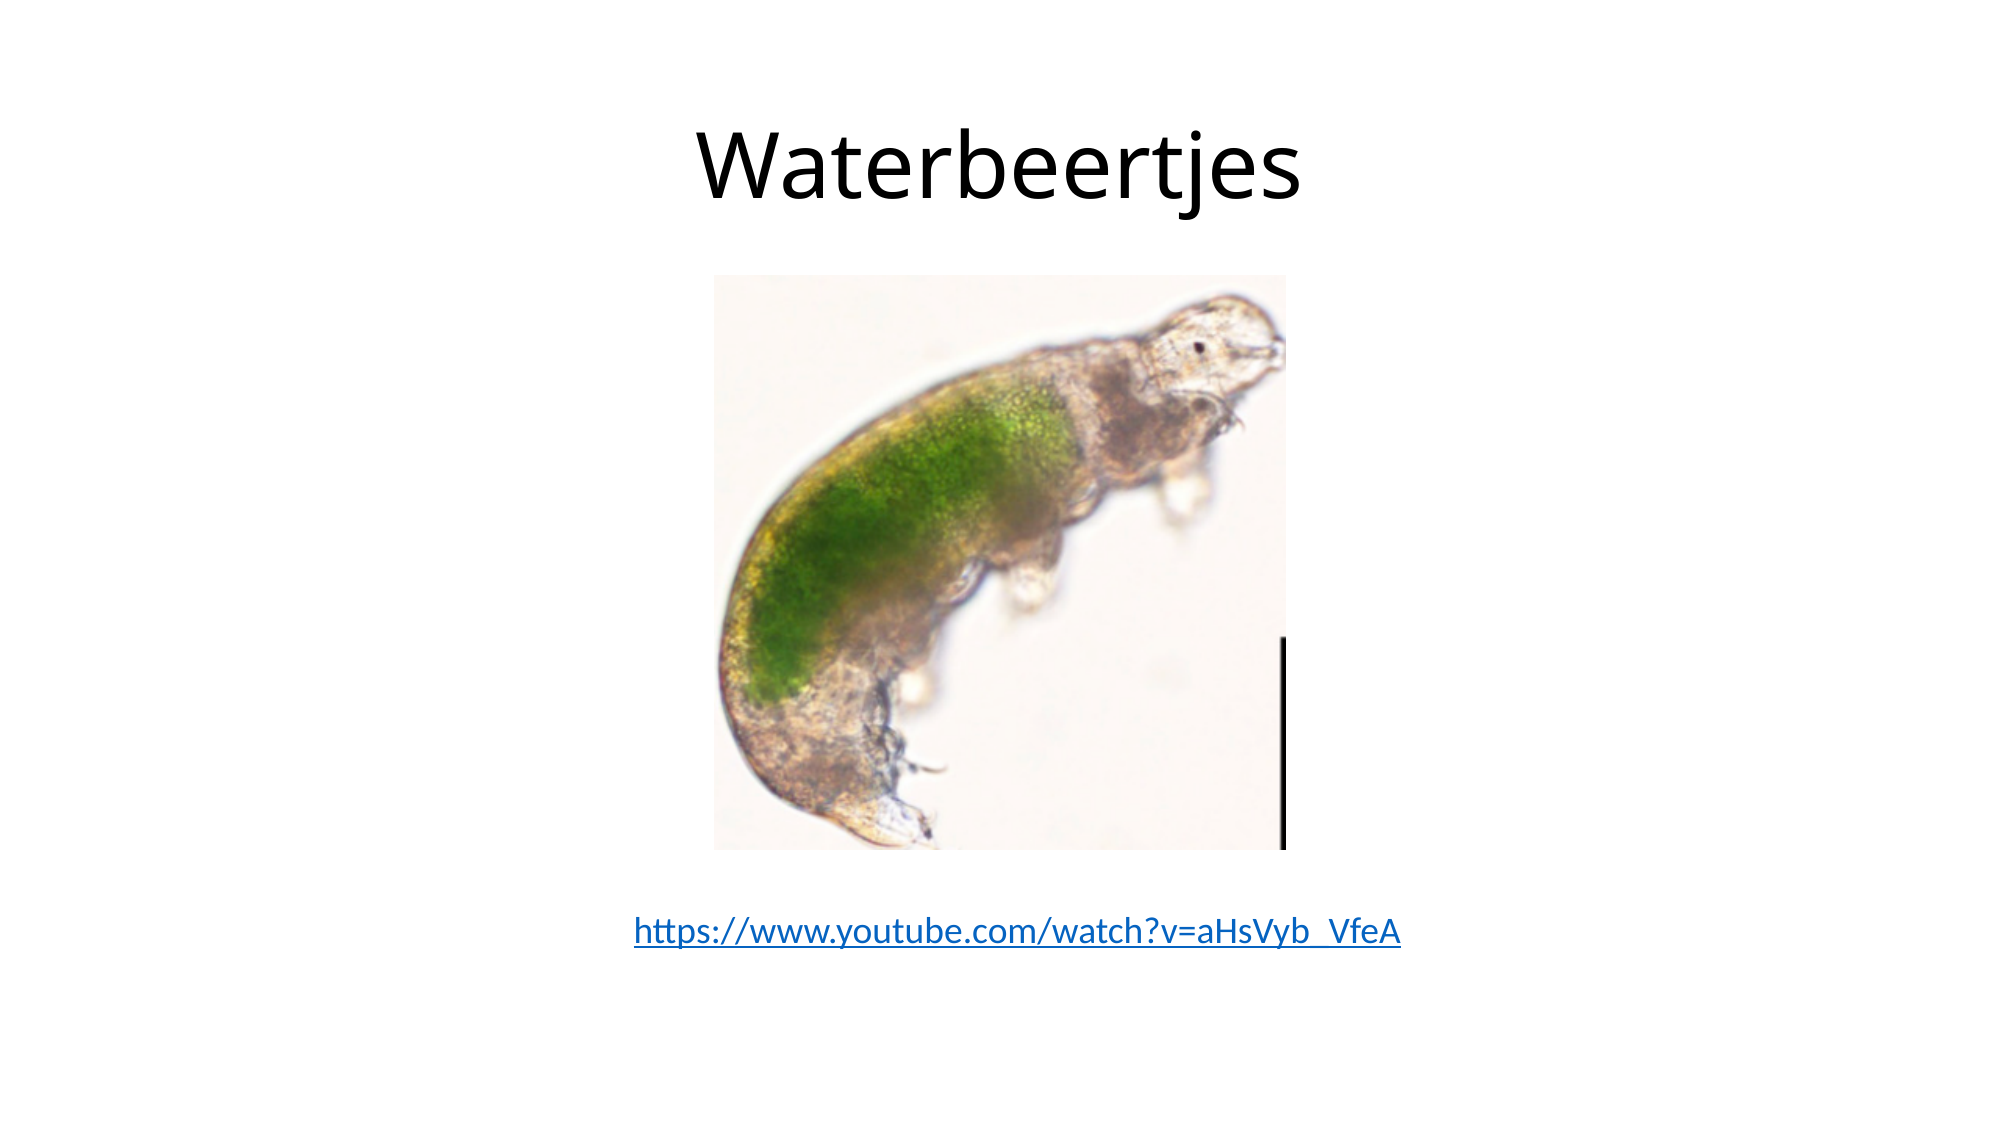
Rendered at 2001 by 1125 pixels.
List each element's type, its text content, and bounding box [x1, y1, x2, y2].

picture [713, 275, 1286, 850]
text_box https://www.youtube.com/watch?v=aHsVyb_VfeA [618, 898, 1417, 1004]
title Waterbeertjes [137, 59, 1863, 278]
